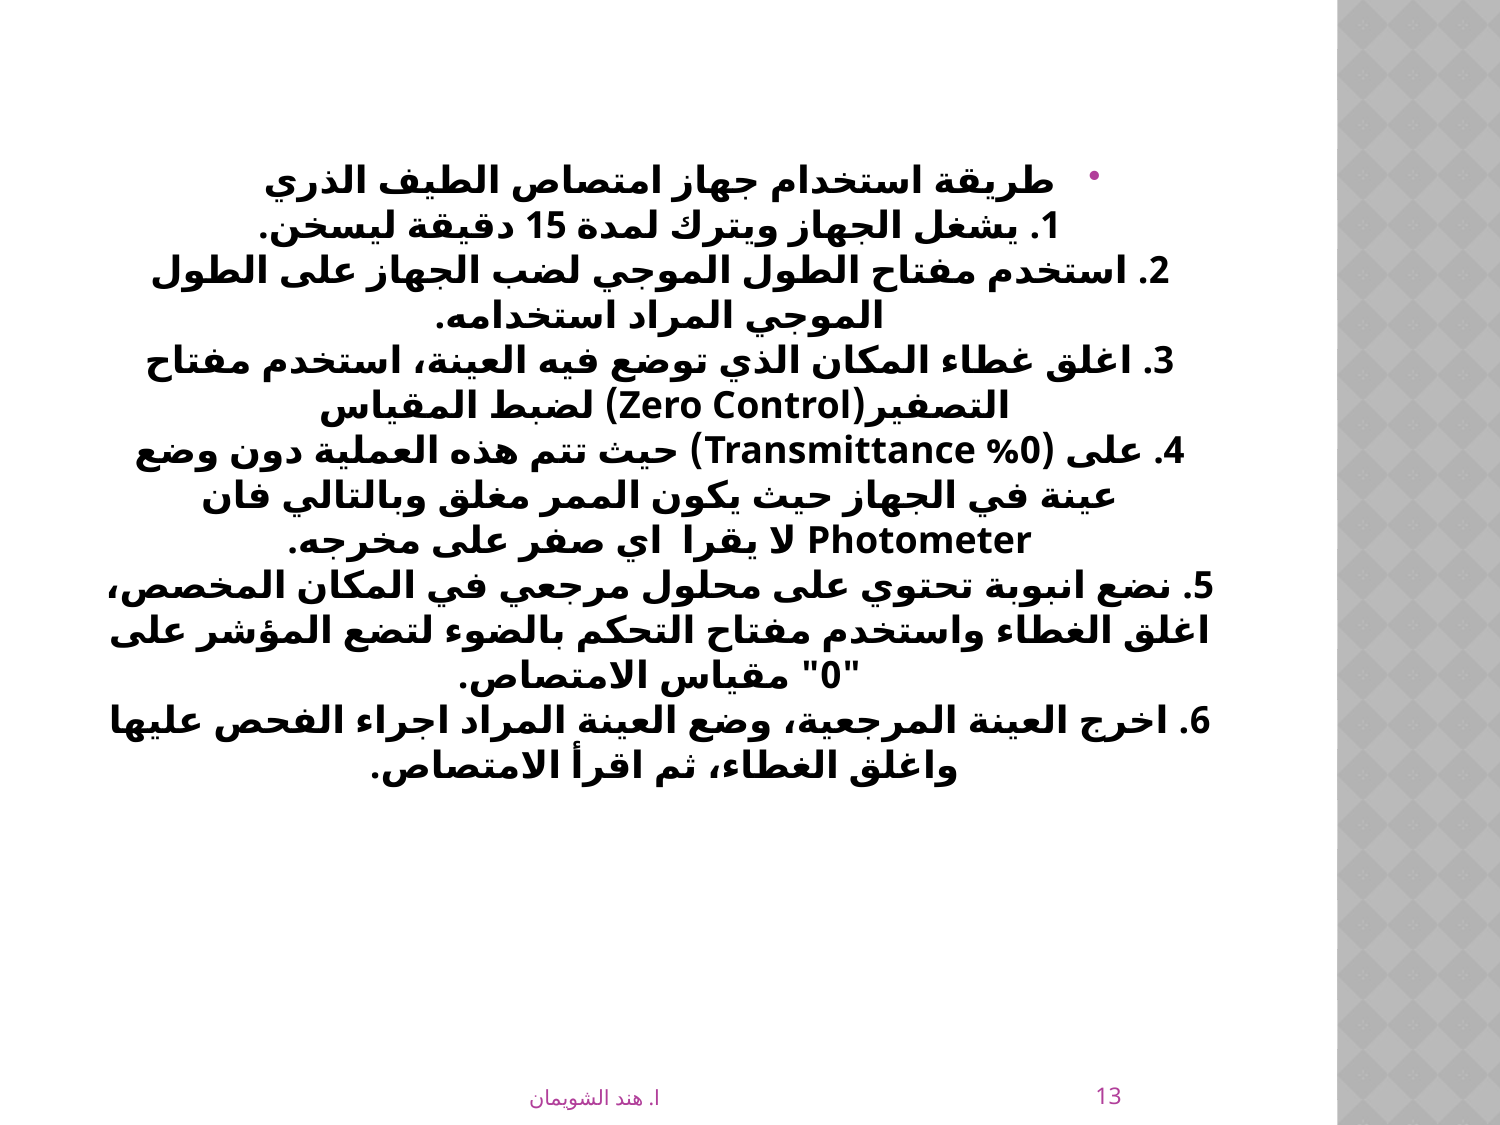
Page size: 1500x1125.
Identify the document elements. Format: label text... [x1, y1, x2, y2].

footer ا. هند الشويمان [75, 1075, 675, 1114]
list طريقة استخدام جهاز امتصاص الطيف الذري 1. يشغل الجهاز ويترك لمدة 15 دقيقة ليسخن. 2. استخدم مفتاح الطول الموجي لضب الجهاز على الطول الموجي المراد استخدامه. 3. اغلق غطاء المكان الذي توضع فيه العينة، استخدم مفتاح التصفير(Zero Control) لضبط المقياس 4. على (0% Transmittance) حيث تتم هذه العملية دون وضع عينة في الجهاز حيث يكون الممر مغلق وبالتالي فان Photometer لا يقرا اي صفر على مخرجه. 5. نضع انبوبة تحتوي على محلول مرجعي في المكان المخصص، اغلق الغطاء واستخدم مفتاح التحكم بالضوء لتضع المؤشر على "0" مقياس الامتصاص. 6. اخرج العينة المرجعية، وضع العينة المراد اجراء الفحص عليها واغلق الغطاء، ثم اقرأ الامتصاص. [88, 149, 1276, 944]
slide_number 13 [1025, 1075, 1122, 1113]
